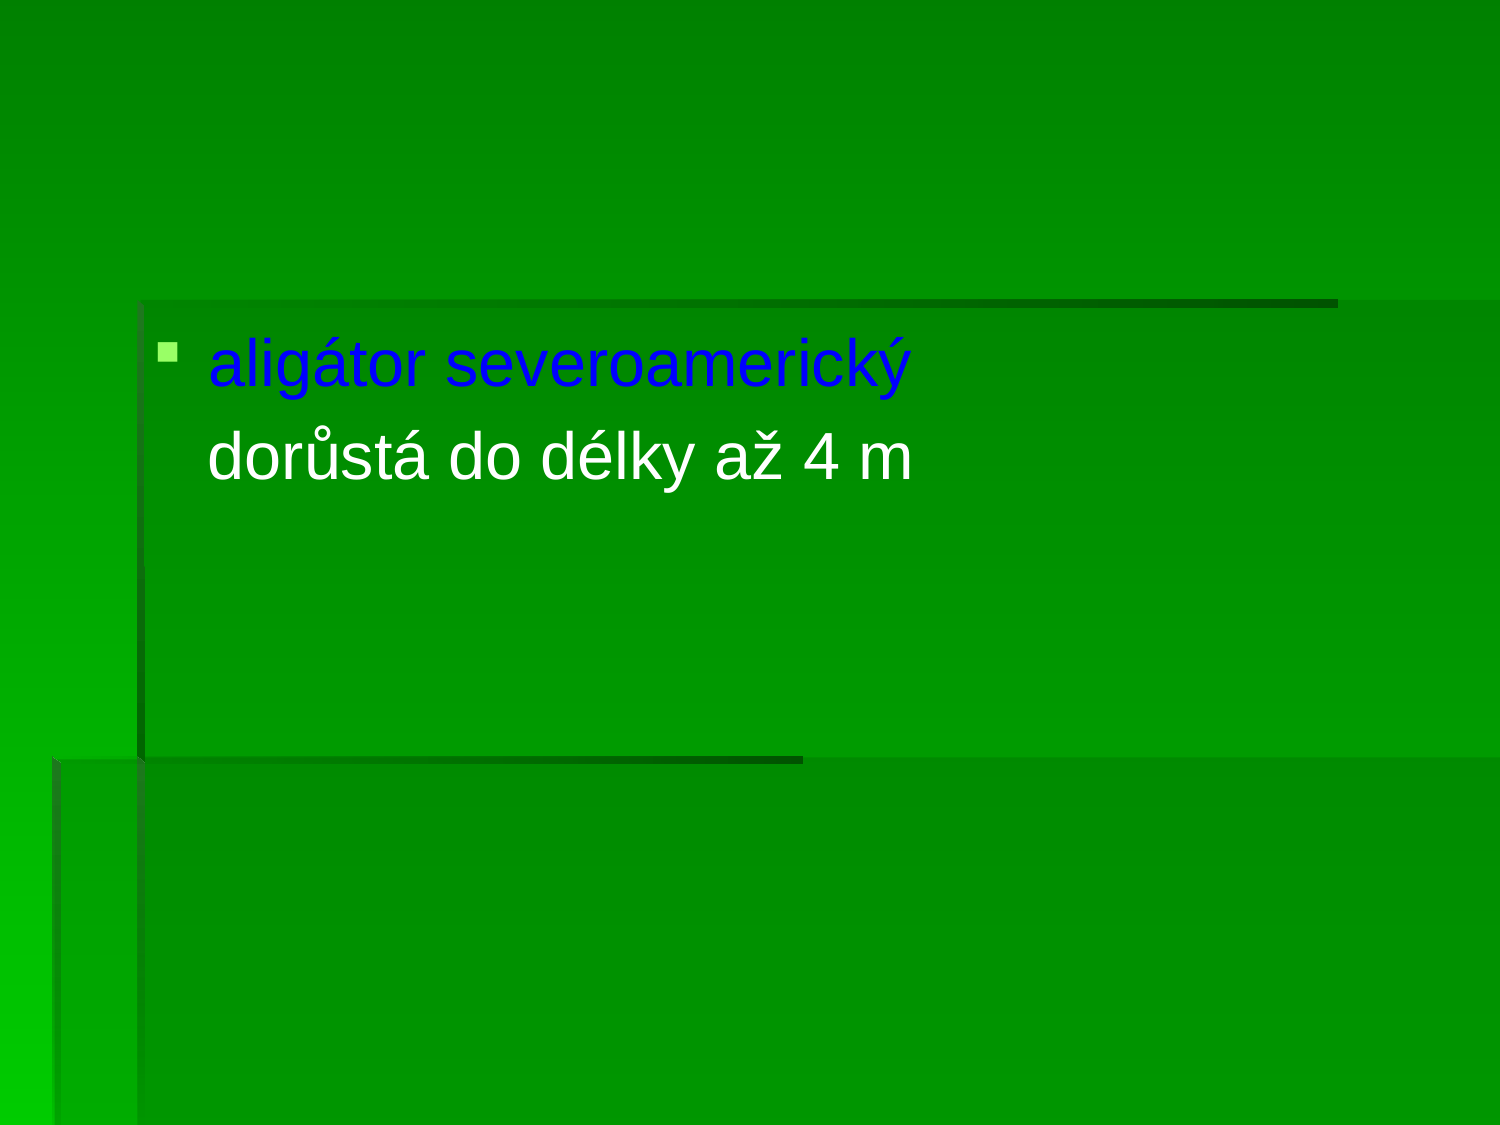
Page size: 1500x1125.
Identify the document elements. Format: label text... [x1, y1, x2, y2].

list aligátor severoamerický dorůstá do délky až 4 m [137, 312, 1452, 1001]
